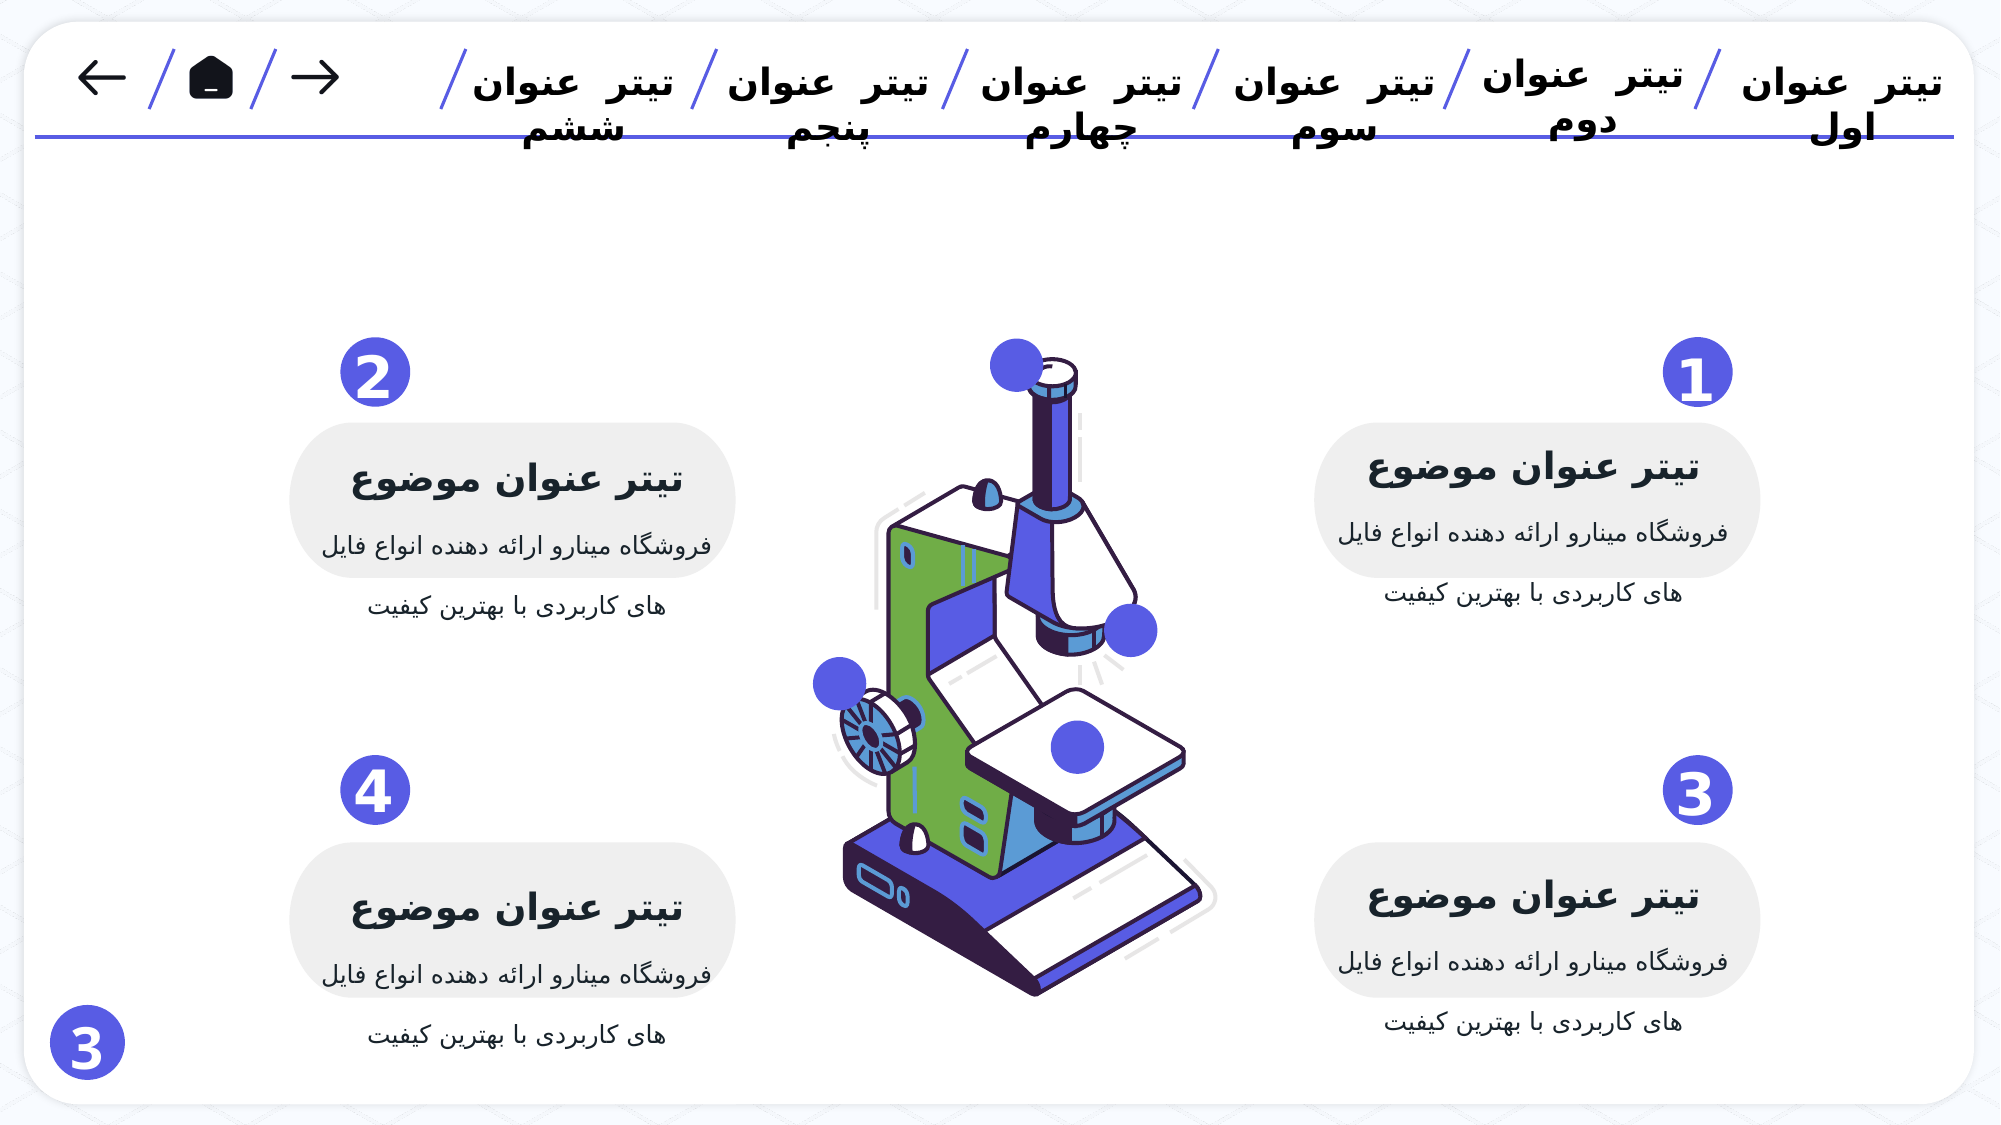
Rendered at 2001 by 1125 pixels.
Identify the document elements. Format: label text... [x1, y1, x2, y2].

text_box تیتر عنوان دوم [1455, 42, 1711, 147]
text_box تیتر عنوان اول [1715, 50, 1971, 156]
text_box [831, 357, 1218, 997]
text_box 4 [339, 746, 410, 832]
text_box تیتر عنوان موضوع فروشگاه مینارو ارائه دهنده انواع فایل های کاربردی با بهترین کیفیت [1300, 818, 1767, 1043]
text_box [76, 51, 341, 104]
text_box تیتر عنوان ششم [446, 50, 702, 156]
text_box تیتر عنوان پنجم [702, 50, 957, 156]
text_box تیتر عنوان موضوع فروشگاه مینارو ارائه دهنده انواع فایل های کاربردی با بهترین کیفیت [1300, 389, 1767, 614]
text_box 3 [1661, 749, 1732, 835]
text_box [812, 658, 831, 709]
text_box [991, 338, 1042, 357]
text_box 3 [39, 1003, 134, 1089]
text_box تیتر عنوان چهارم [957, 50, 1210, 156]
text_box تیتر عنوان موضوع فروشگاه مینارو ارائه دهنده انواع فایل های کاربردی با بهترین کیفیت [284, 401, 751, 627]
text_box 2 [339, 332, 410, 417]
text_box 1 [1661, 335, 1732, 421]
text_box تیتر عنوان موضوع فروشگاه مینارو ارائه دهنده انواع فایل های کاربردی با بهترین کیفیت [284, 830, 751, 1056]
text_box تیتر عنوان سوم [1210, 50, 1463, 156]
